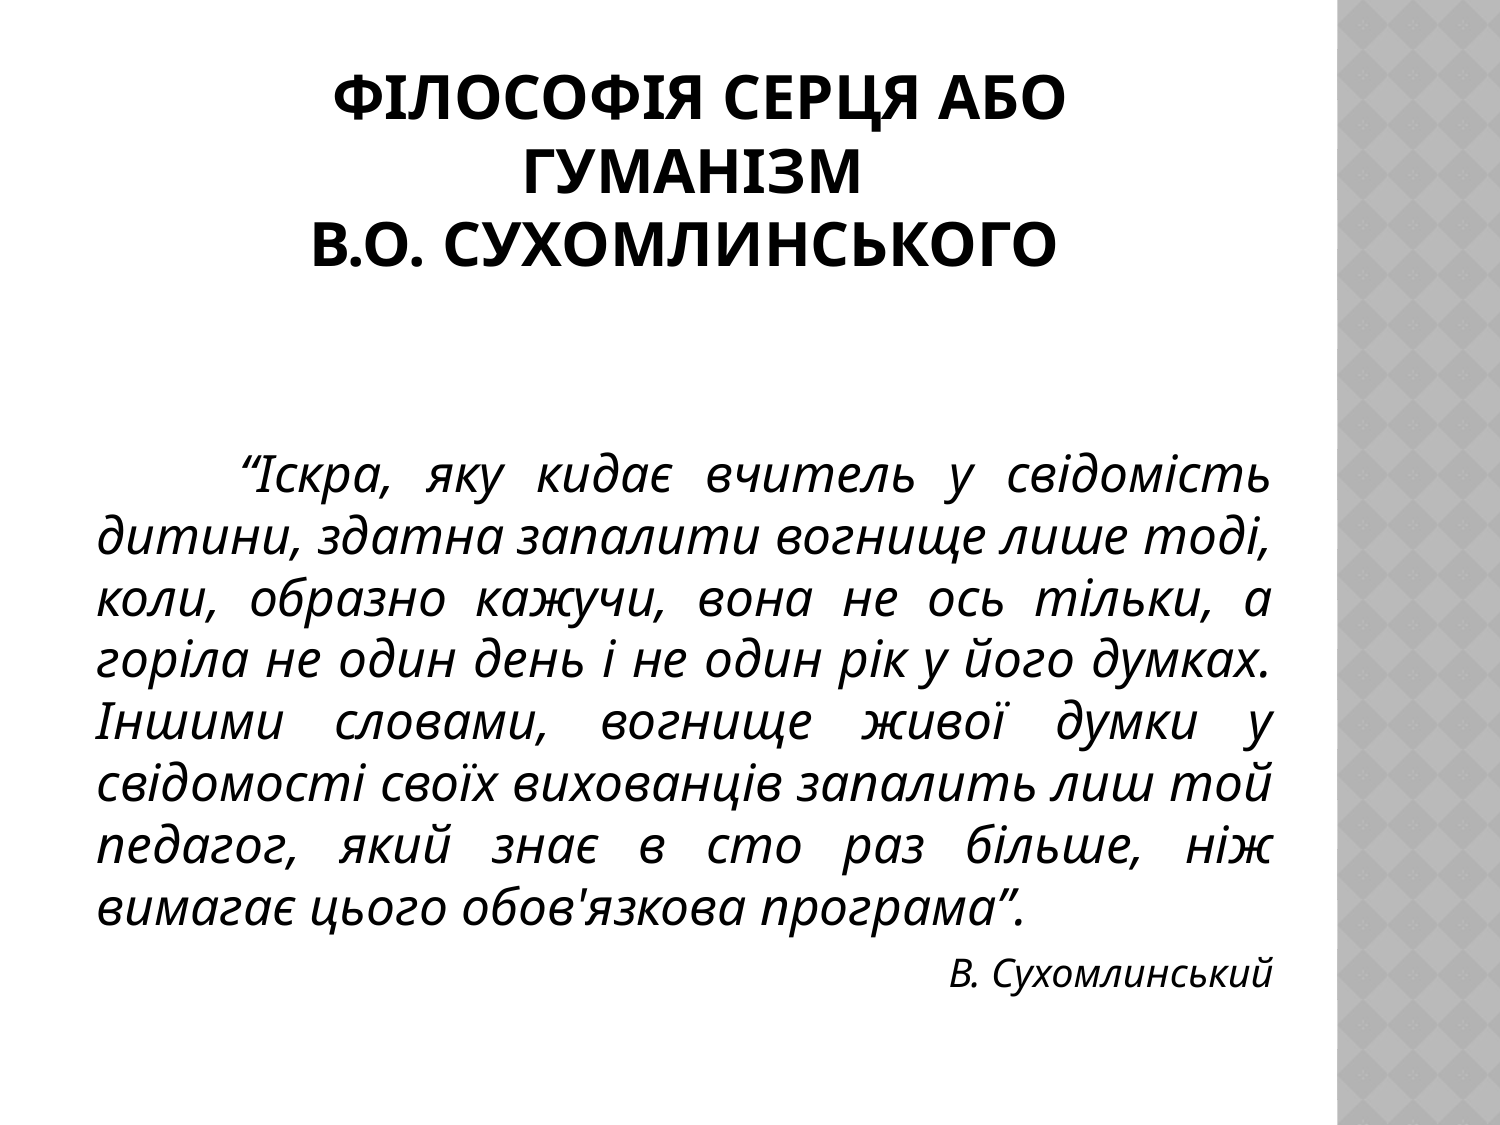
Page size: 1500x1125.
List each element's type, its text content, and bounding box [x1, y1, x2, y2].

title Філософія серця або гуманізм В.О. Сухомлинського [187, 58, 1214, 282]
list “Іскра, яку кидає вчитель у свідомість дитини, здатна запалити вогнище лише тоді, коли, образно кажучи, вона не ось тільки, а горіла не один день і не один рік у його думках. Іншими словами, вогнище живої думки у свідомості своїх ви­хованців запалить лиш той педагог, який знає в сто раз більше, ніж вимагає цього обов'язкова програма”. В. Сухомлинський [82, 433, 1289, 1008]
